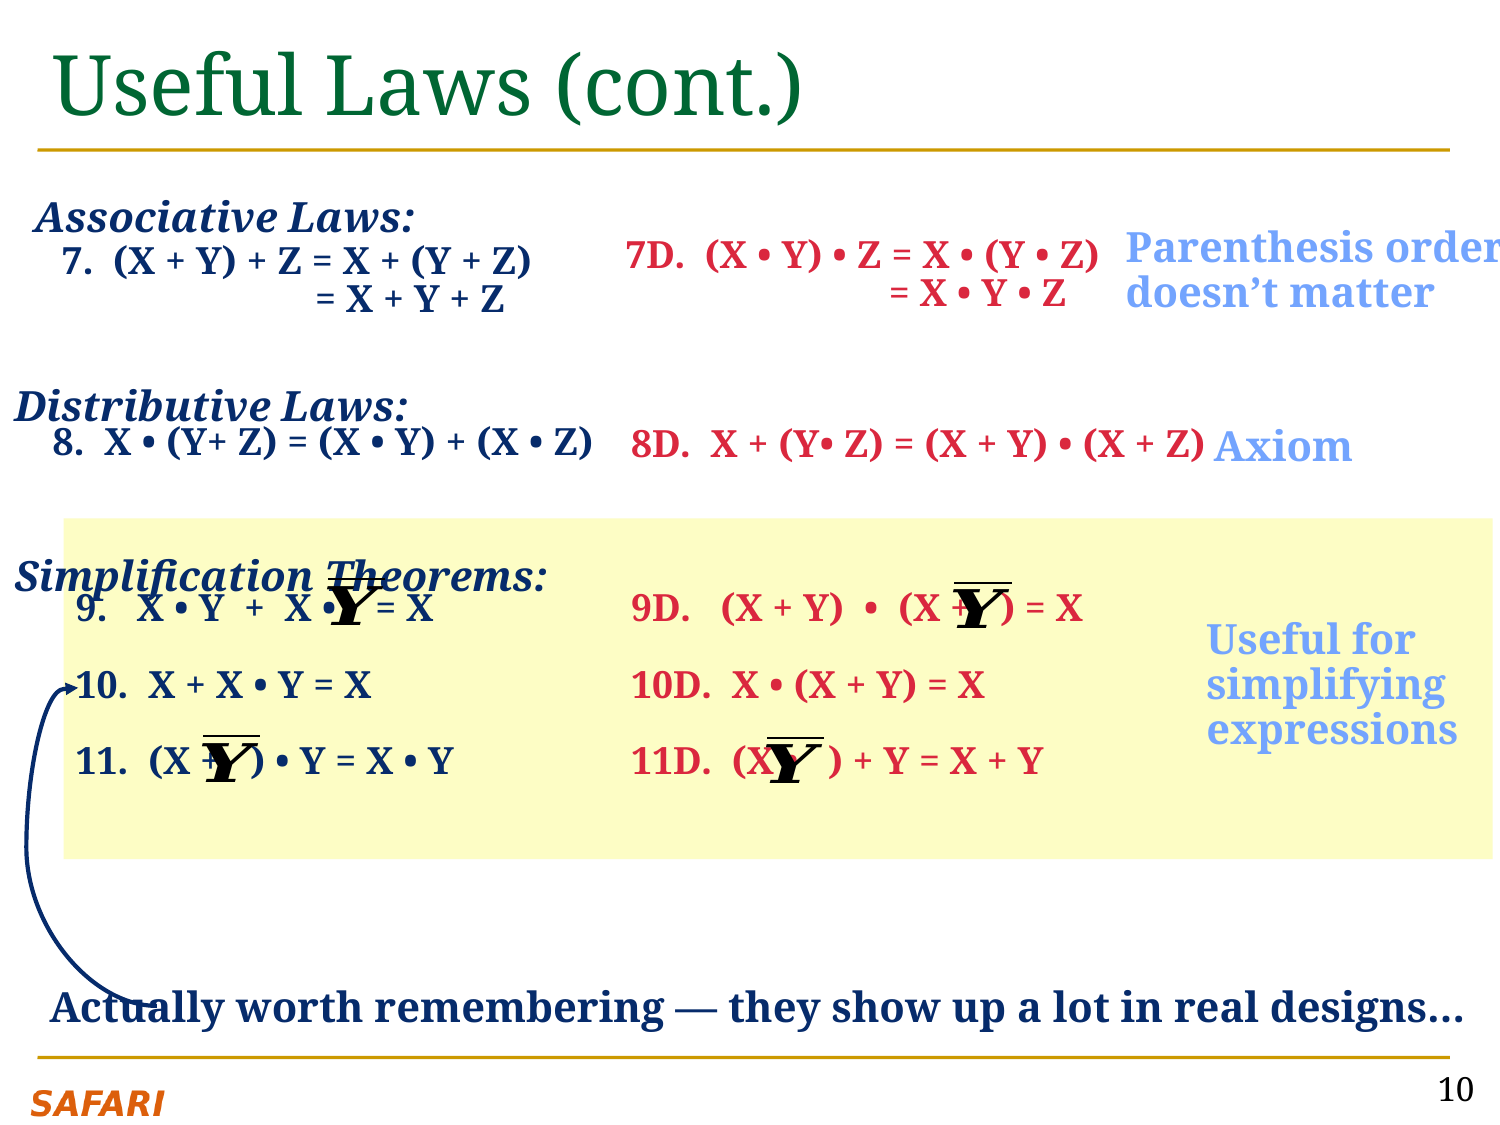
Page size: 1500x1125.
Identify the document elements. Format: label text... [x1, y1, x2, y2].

text_box 8D. X + (Y• Z) = (X + Y) • (X + Z) [620, 423, 1198, 470]
text_box Parenthesis order doesn’t matter [1110, 218, 1500, 326]
text_box 9D. (X + Y) • (X + ) = X 10D. X • (X + Y) = X 11D. (X • ) + Y = X + Y [620, 587, 1095, 787]
text_box [103, 518, 1493, 860]
text_box 8. X • (Y+ Z) = (X • Y) + (X • Z) [42, 421, 605, 468]
text_box 7D. (X • Y) • Z = X • (Y • Z) = X • Y • Z [615, 233, 1110, 319]
text_box 7. (X + Y) + Z = X + (Y + Z) = X + Y + Z [51, 239, 544, 325]
text_box Axiom [1198, 417, 1369, 479]
text_box [26, 682, 157, 1006]
text_box Associative Laws: [23, 193, 427, 245]
picture [29, 1083, 169, 1124]
title Useful Laws (cont.) [37, 24, 1450, 170]
slide_number 10 [1139, 1045, 1490, 1121]
text_box Actually worth remembering — they show up a lot in real designs… [34, 978, 1481, 1040]
text_box 9. X • Y + X • = X 10. X + X • Y = X 11. (X + ) • Y = X • Y [65, 587, 466, 787]
text_box Useful for simplifying expressions [1191, 610, 1474, 763]
text_box Distributive Laws: Simplification Theorems: [4, 333, 560, 605]
